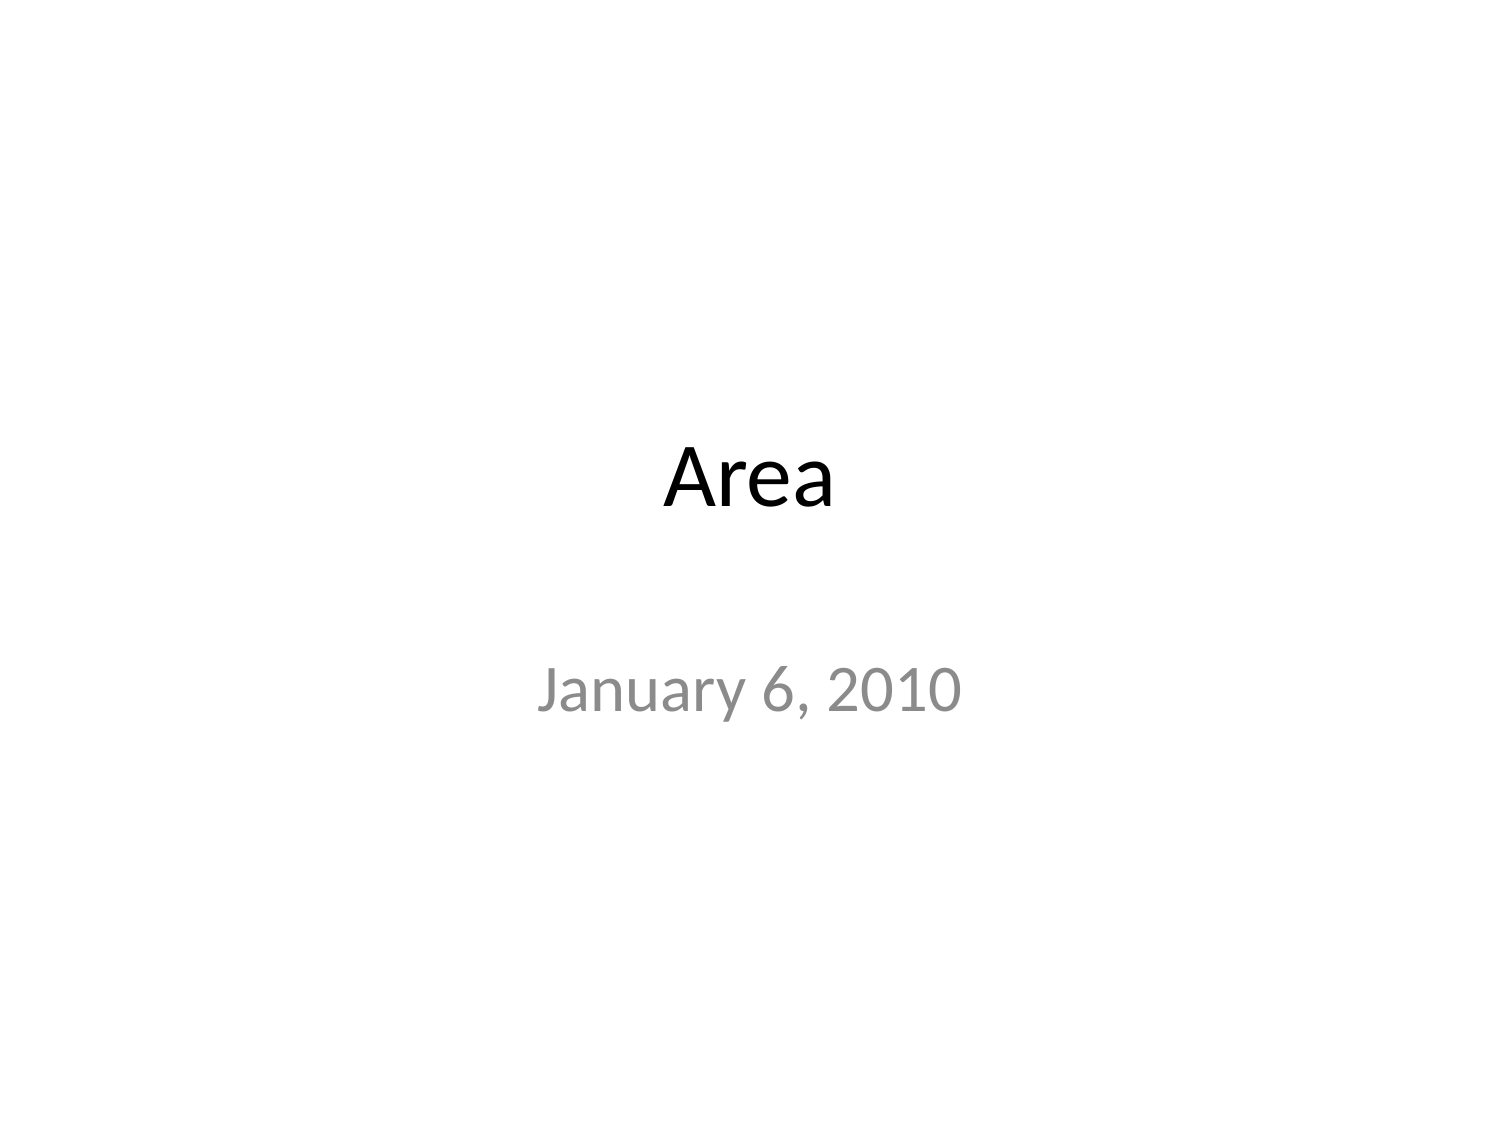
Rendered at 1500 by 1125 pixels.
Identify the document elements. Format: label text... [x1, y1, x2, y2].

title Area [112, 349, 1388, 591]
subtitle January 6, 2010 [225, 637, 1275, 925]
